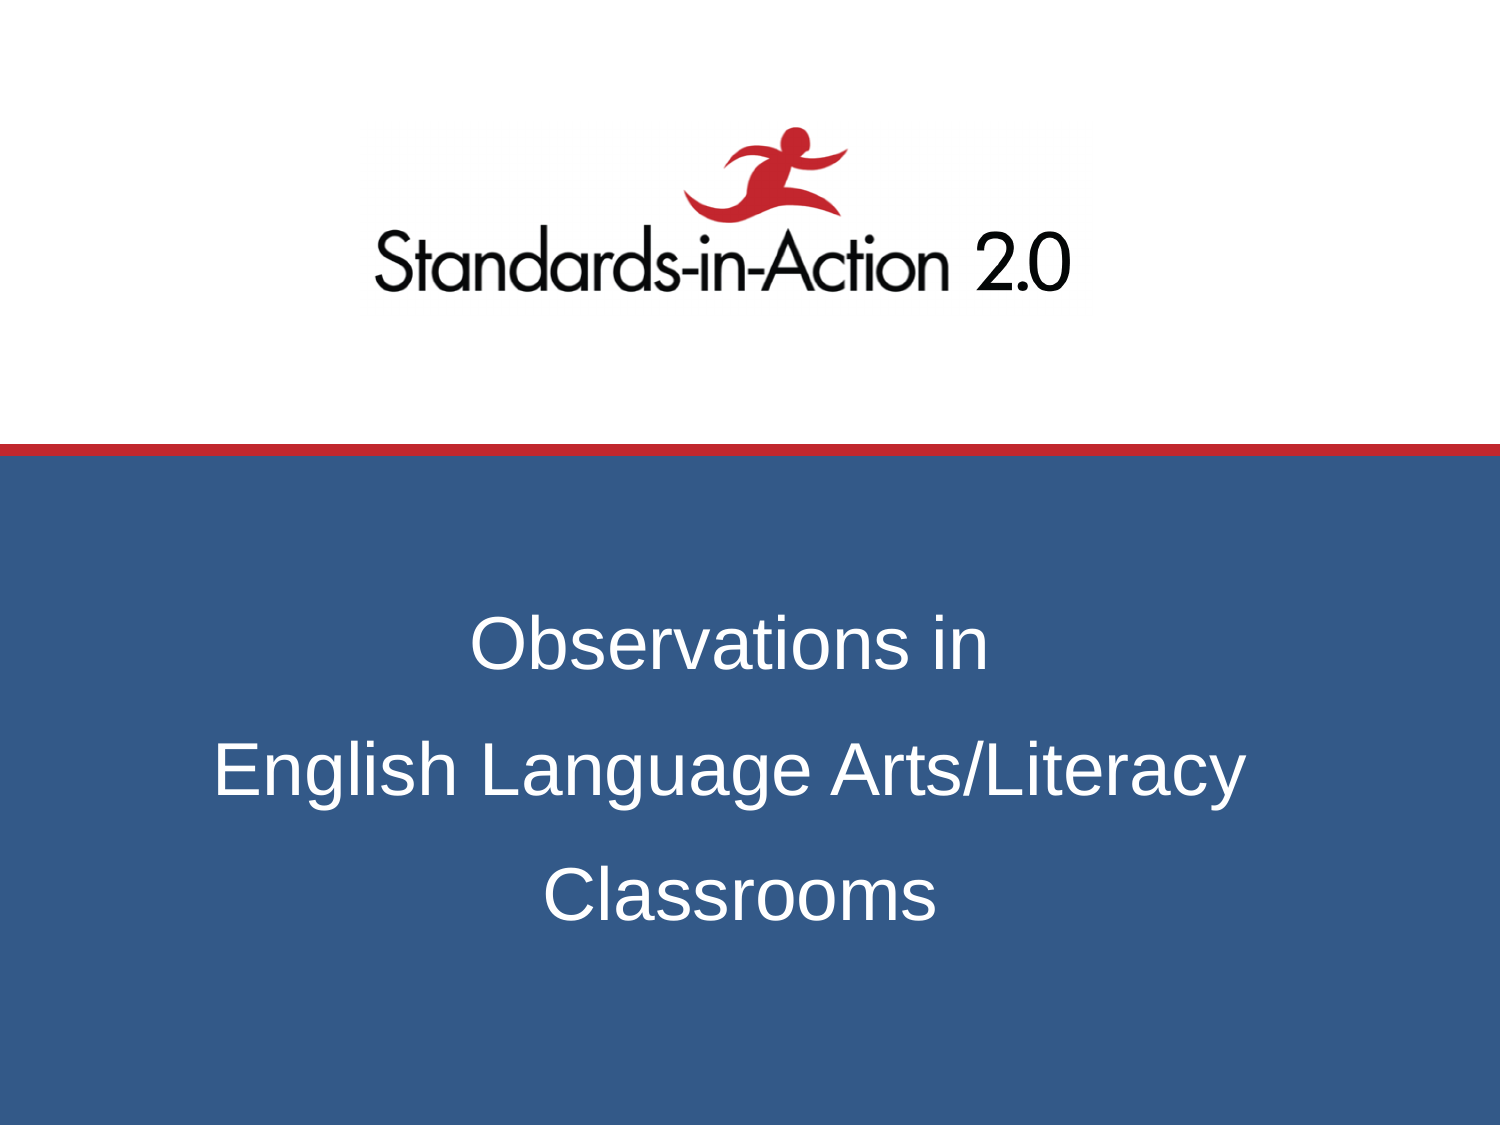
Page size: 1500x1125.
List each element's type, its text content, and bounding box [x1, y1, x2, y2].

title Observations in English Language Arts/Literacy Classrooms [24, 587, 1457, 943]
picture [360, 121, 1093, 316]
